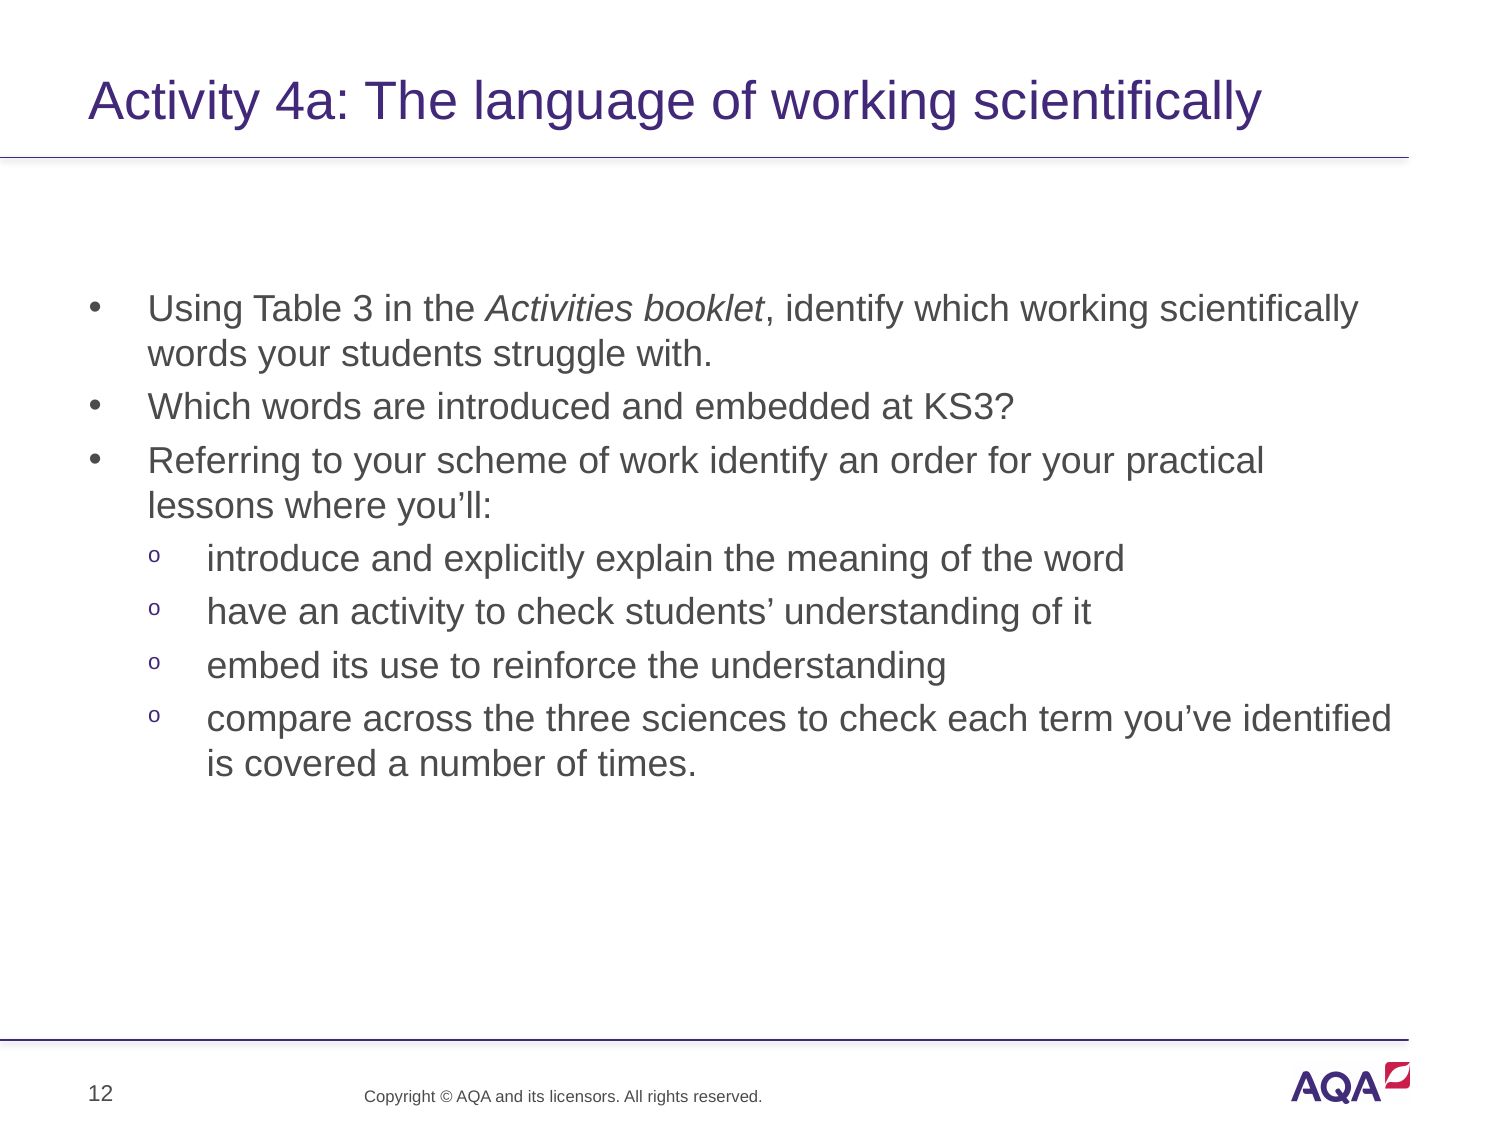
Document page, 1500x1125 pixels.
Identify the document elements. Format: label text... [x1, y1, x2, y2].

list Using Table 3 in the Activities booklet, identify which working scientifically words your students struggle with. Which words are introduced and embedded at KS3? Referring to your scheme of work identify an order for your practical lessons where you’ll: introduce and explicitly explain the meaning of the word have an activity to check students’ understanding of it embed its use to reinforce the understanding compare across the three sciences to check each term you’ve identified is covered a number of times. [88, 284, 1409, 1007]
title Activity 4a: The language of working scientifically [88, 72, 1409, 144]
picture [1291, 1062, 1410, 1104]
slide_number 12 [72, 1062, 188, 1123]
footer Copyright © AQA and its licensors. All rights reserved. [324, 1084, 764, 1124]
